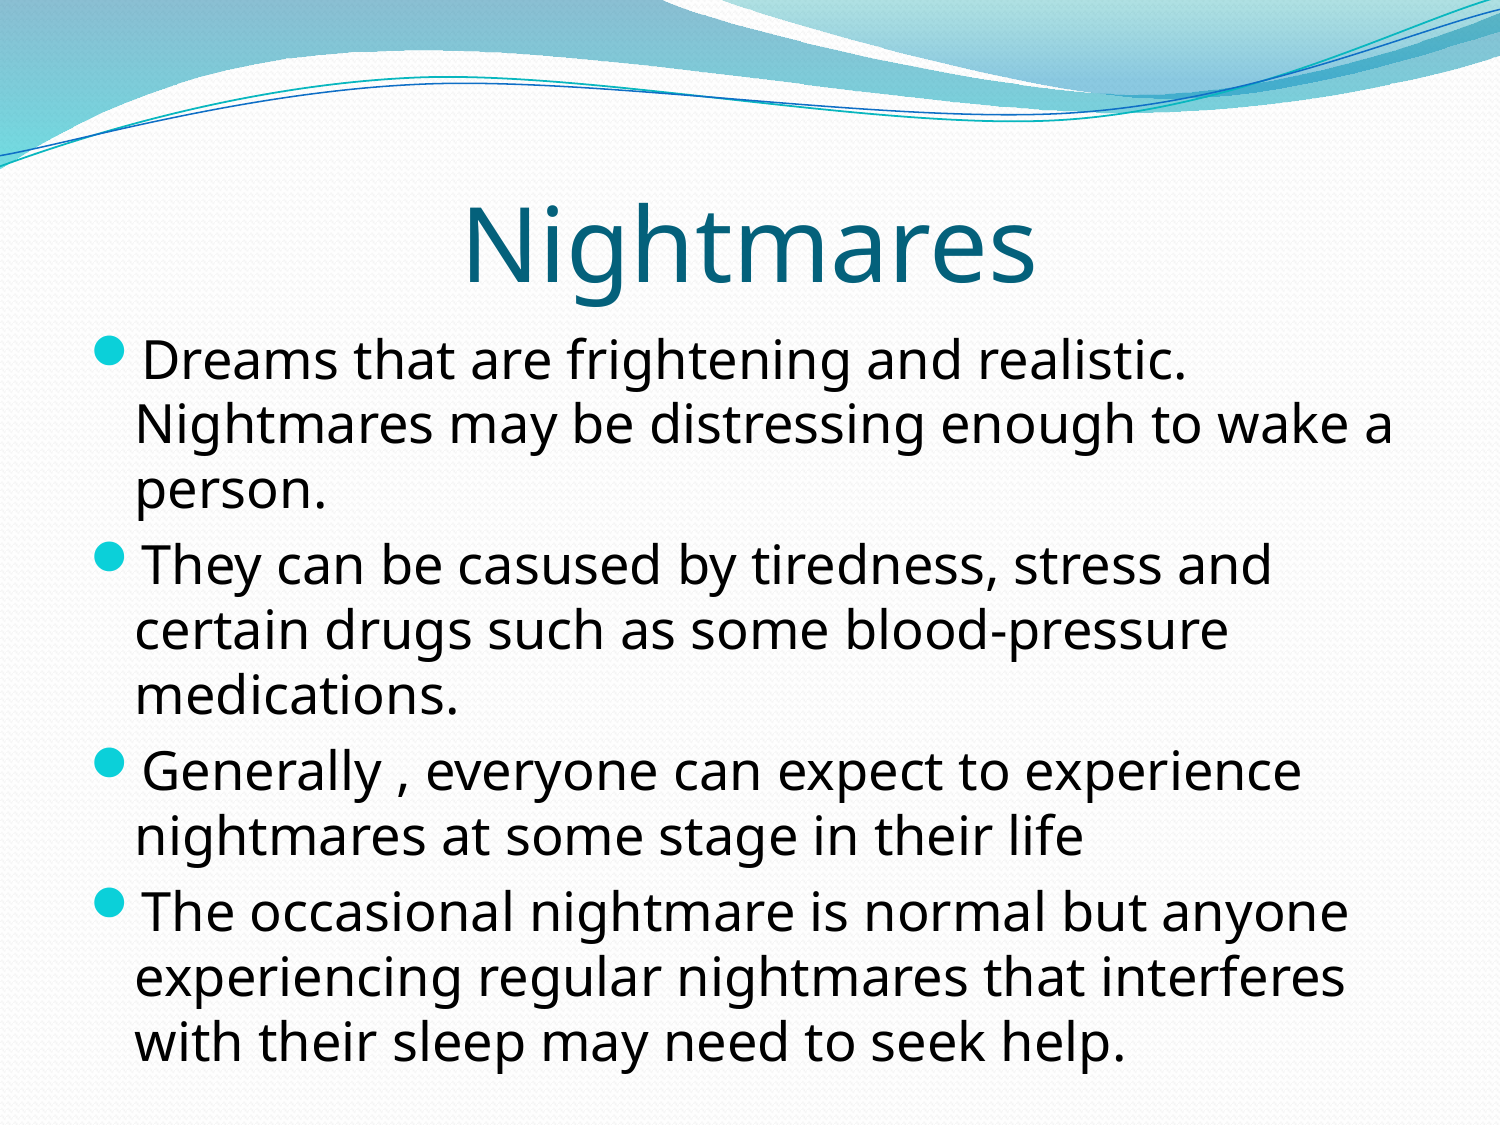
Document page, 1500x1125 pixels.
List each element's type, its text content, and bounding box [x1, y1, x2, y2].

title Nightmares [74, 115, 1426, 304]
list Dreams that are frightening and realistic. Nightmares may be distressing enough to wake a person. They can be casused by tiredness, stress and certain drugs such as some blood-pressure medications. Generally , everyone can expect to experience nightmares at some stage in their life The occasional nightmare is normal but anyone experiencing regular nightmares that interferes with their sleep may need to seek help. [74, 317, 1426, 1038]
